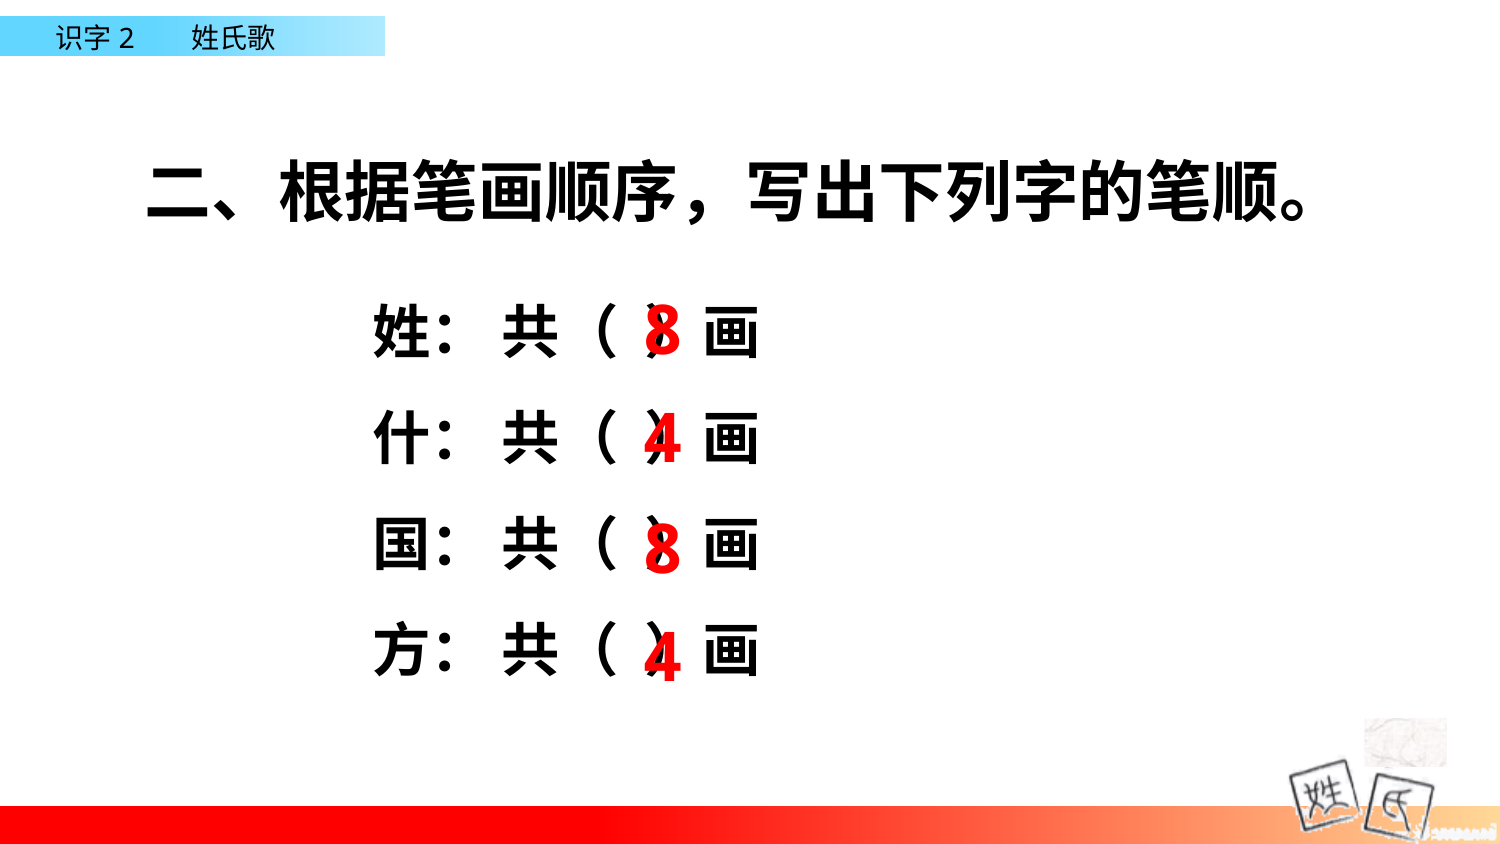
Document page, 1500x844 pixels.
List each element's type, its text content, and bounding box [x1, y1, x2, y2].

text_box 8 [631, 280, 696, 374]
text_box 二、根据笔画顺序，写出下列字的笔顺。 [129, 102, 1343, 238]
text_box [1166, 806, 1170, 843]
picture [1232, 718, 1500, 844]
text_box 8 [631, 499, 696, 593]
text_box 4 [631, 606, 696, 701]
text_box 全包围 结构 [990, 806, 994, 843]
text_box 姓： 共（ ）画 什： 共（ ）画 国： 共（ ）画 方： 共（ ）画 [357, 280, 952, 691]
text_box 4 [631, 387, 696, 482]
